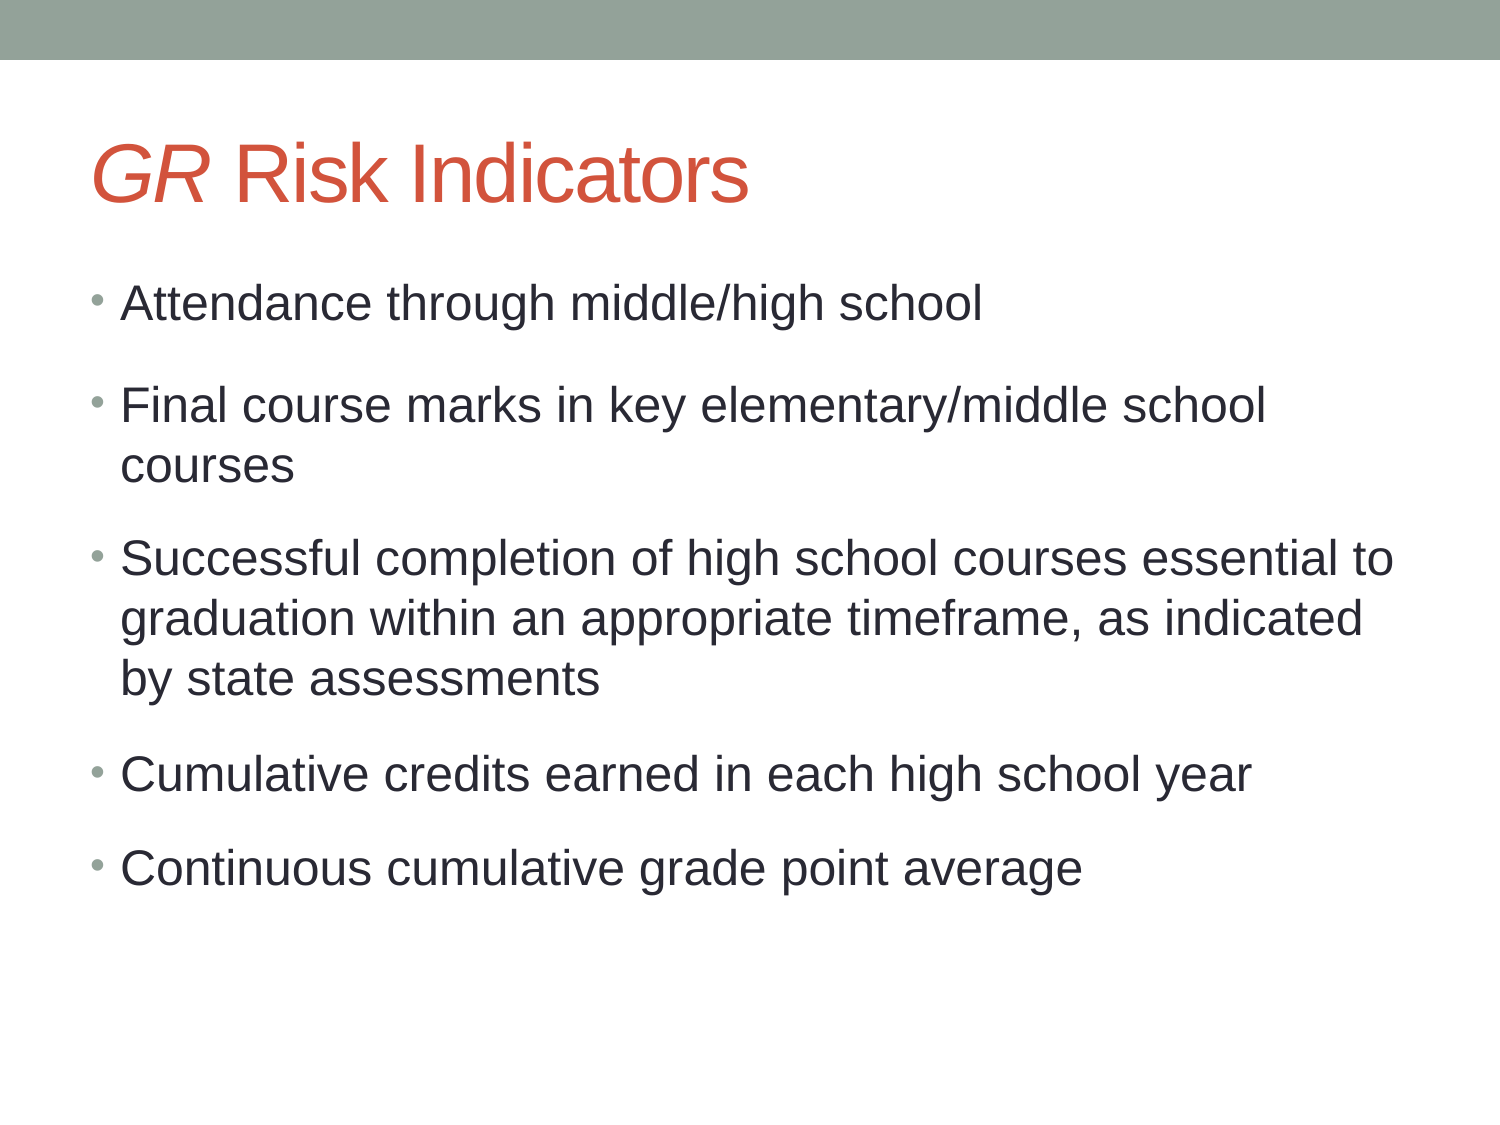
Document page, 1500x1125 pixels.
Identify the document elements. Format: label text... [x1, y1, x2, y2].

title GR Risk Indicators [75, 87, 1425, 250]
list Attendance through middle/high school Final course marks in key elementary/middle school courses Successful completion of high school courses essential to graduation within an appropriate timeframe, as indicated by state assessments Cumulative credits earned in each high school year Continuous cumulative grade point average [75, 262, 1425, 1063]
